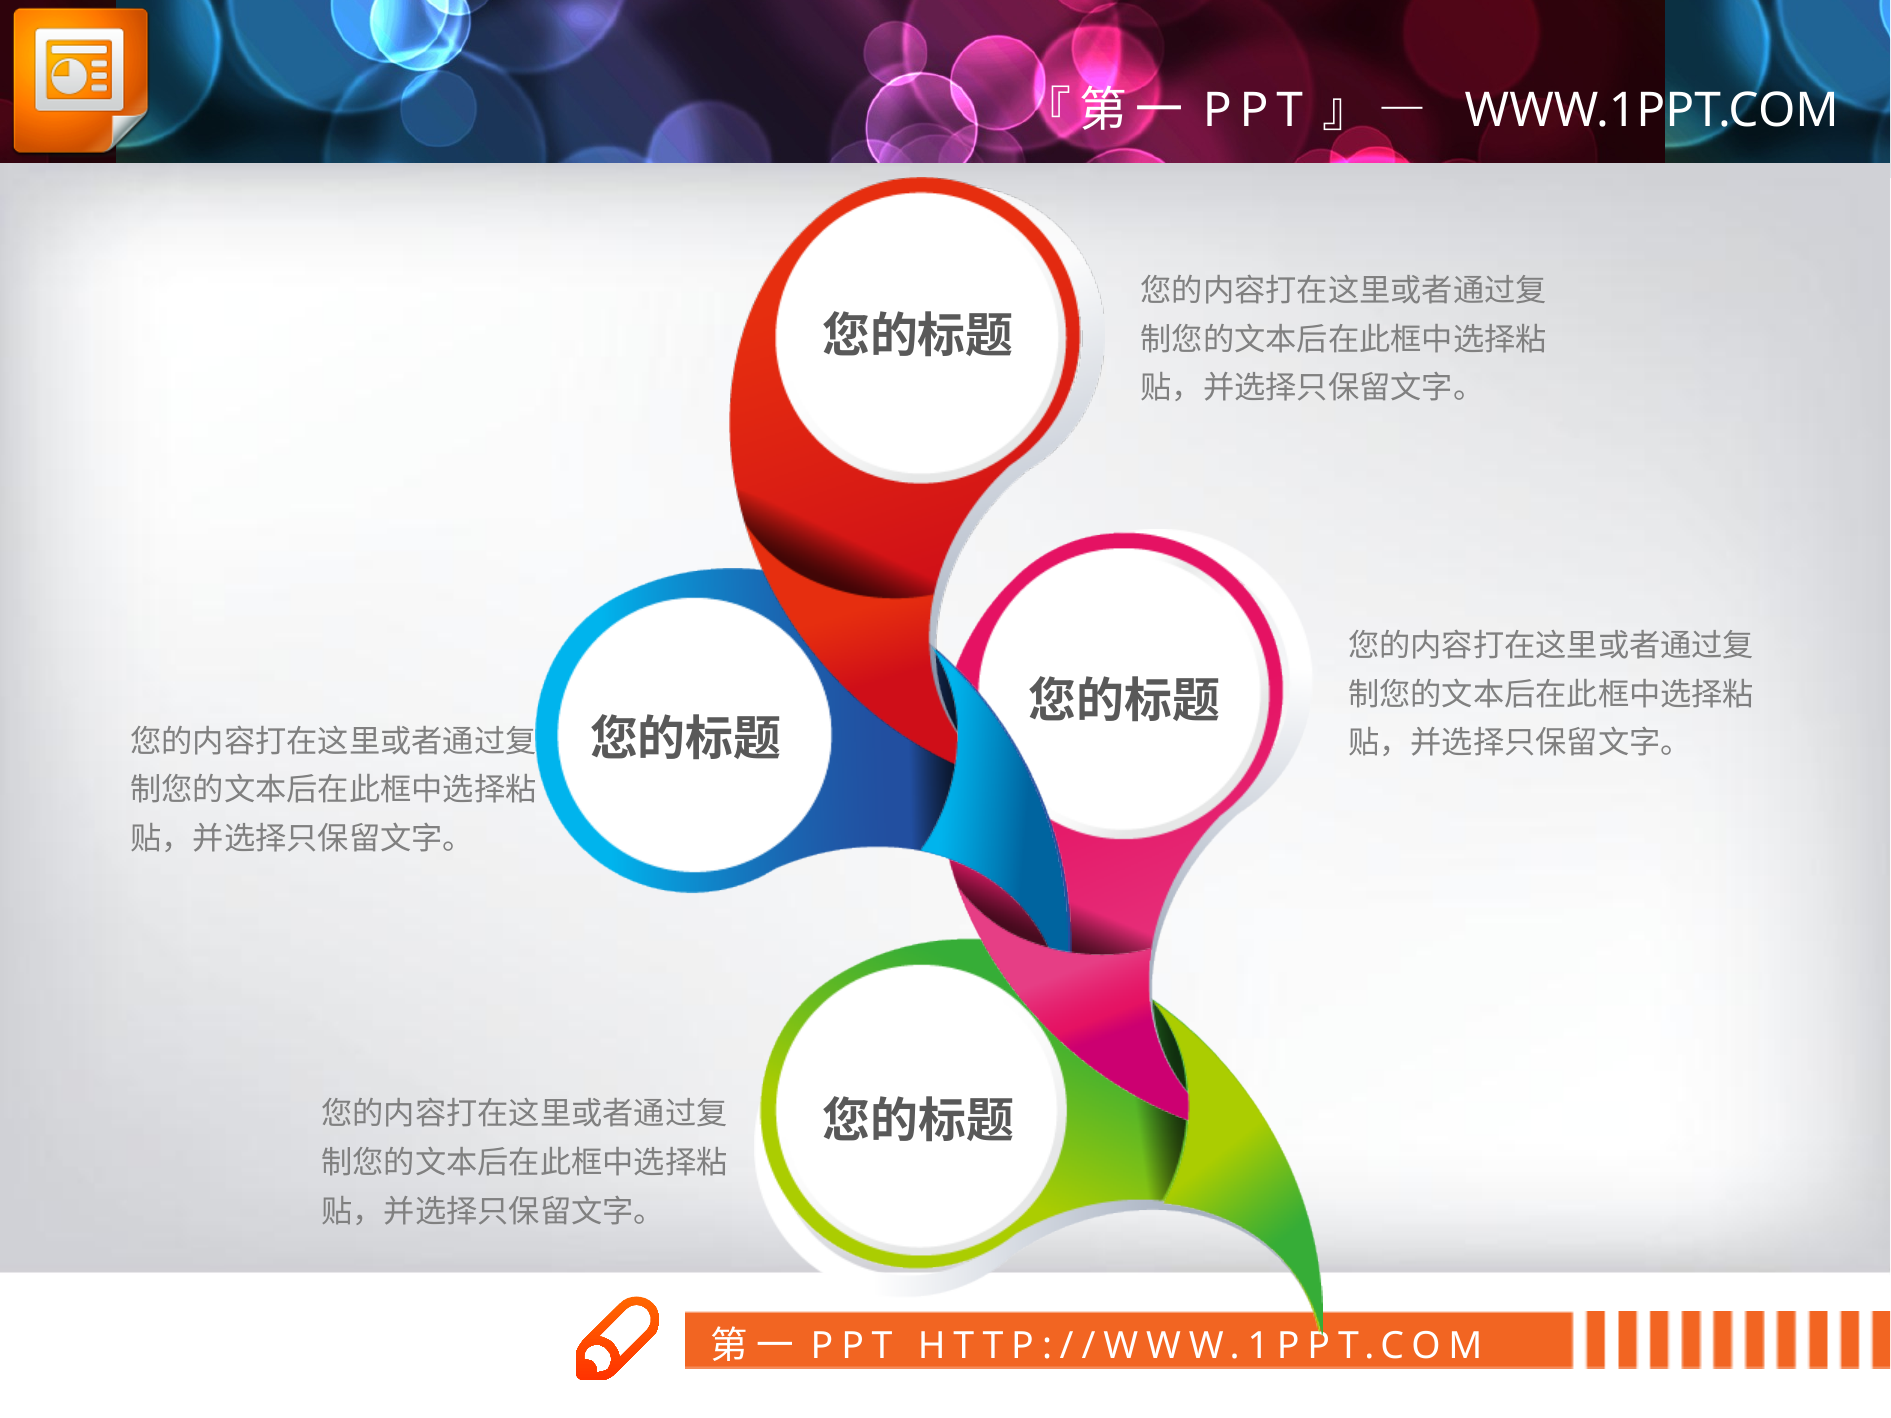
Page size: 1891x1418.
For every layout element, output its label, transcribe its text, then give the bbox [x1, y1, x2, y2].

picture [1018, 1338, 1028, 1345]
picture [817, 1338, 827, 1345]
text_box 您的内容打在这里或者通过复制您的文本后在此框中选择粘贴，并选择只保留文字。 [1329, 604, 1794, 770]
picture [1314, 1336, 1324, 1345]
picture [1194, 1338, 1201, 1353]
text_box 您的内容打在这里或者通过复制您的文本后在此框中选择粘贴，并选择只保留文字。 [1327, 249, 1586, 415]
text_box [535, 176, 1323, 1338]
picture [1109, 1338, 1116, 1353]
picture [848, 1338, 858, 1345]
picture [730, 1339, 740, 1343]
picture [0, 0, 1891, 1275]
picture [1167, 1338, 1175, 1353]
text_box 您的内容打在这里或者通过复制您的文本后在此框中选择粘贴，并选择只保留文字。 [111, 700, 530, 866]
text_box 您的内容打在这里或者通过复制您的文本后在此框中选择粘贴，并选择只保留文字。 [302, 1072, 530, 1238]
picture [1283, 1338, 1293, 1345]
picture [924, 1338, 938, 1343]
picture [1209, 1338, 1217, 1353]
picture [685, 1311, 1891, 1369]
picture [1152, 1338, 1159, 1353]
picture [1124, 1338, 1132, 1353]
